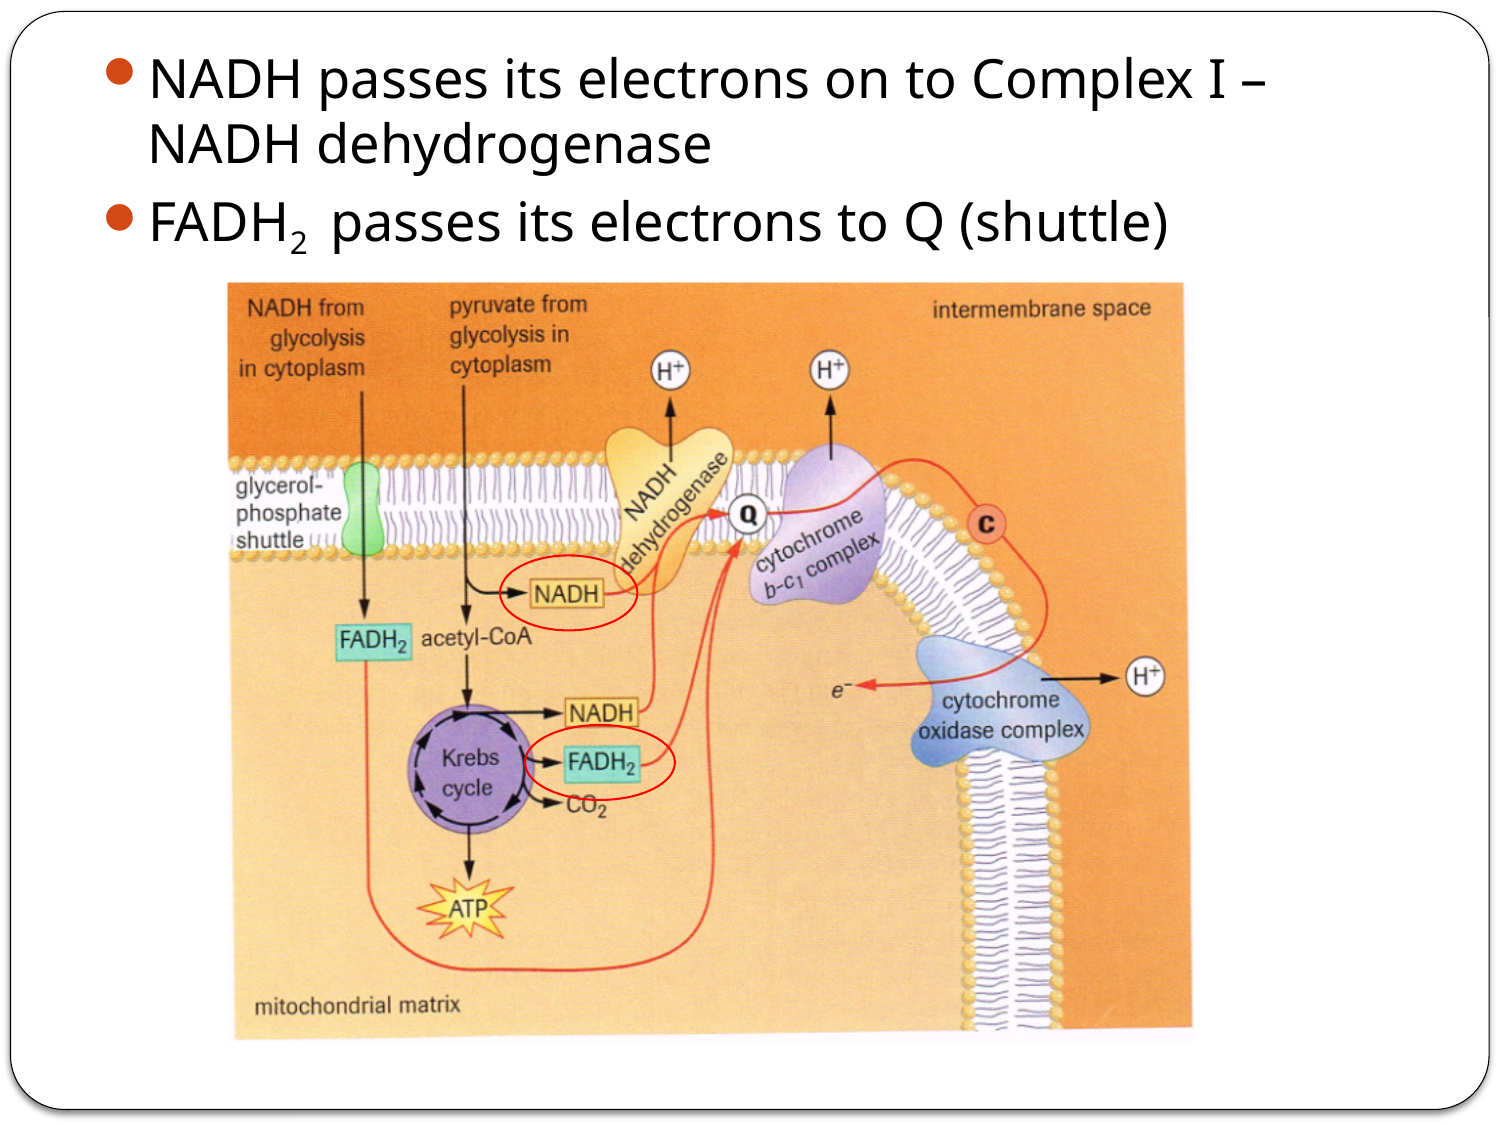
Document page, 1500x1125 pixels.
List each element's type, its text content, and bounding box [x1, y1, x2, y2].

list NADH passes its electrons on to Complex I – NADH dehydrogenase FADH2 passes its electrons to Q (shuttle) [87, 37, 1438, 1038]
picture [224, 280, 1198, 1045]
